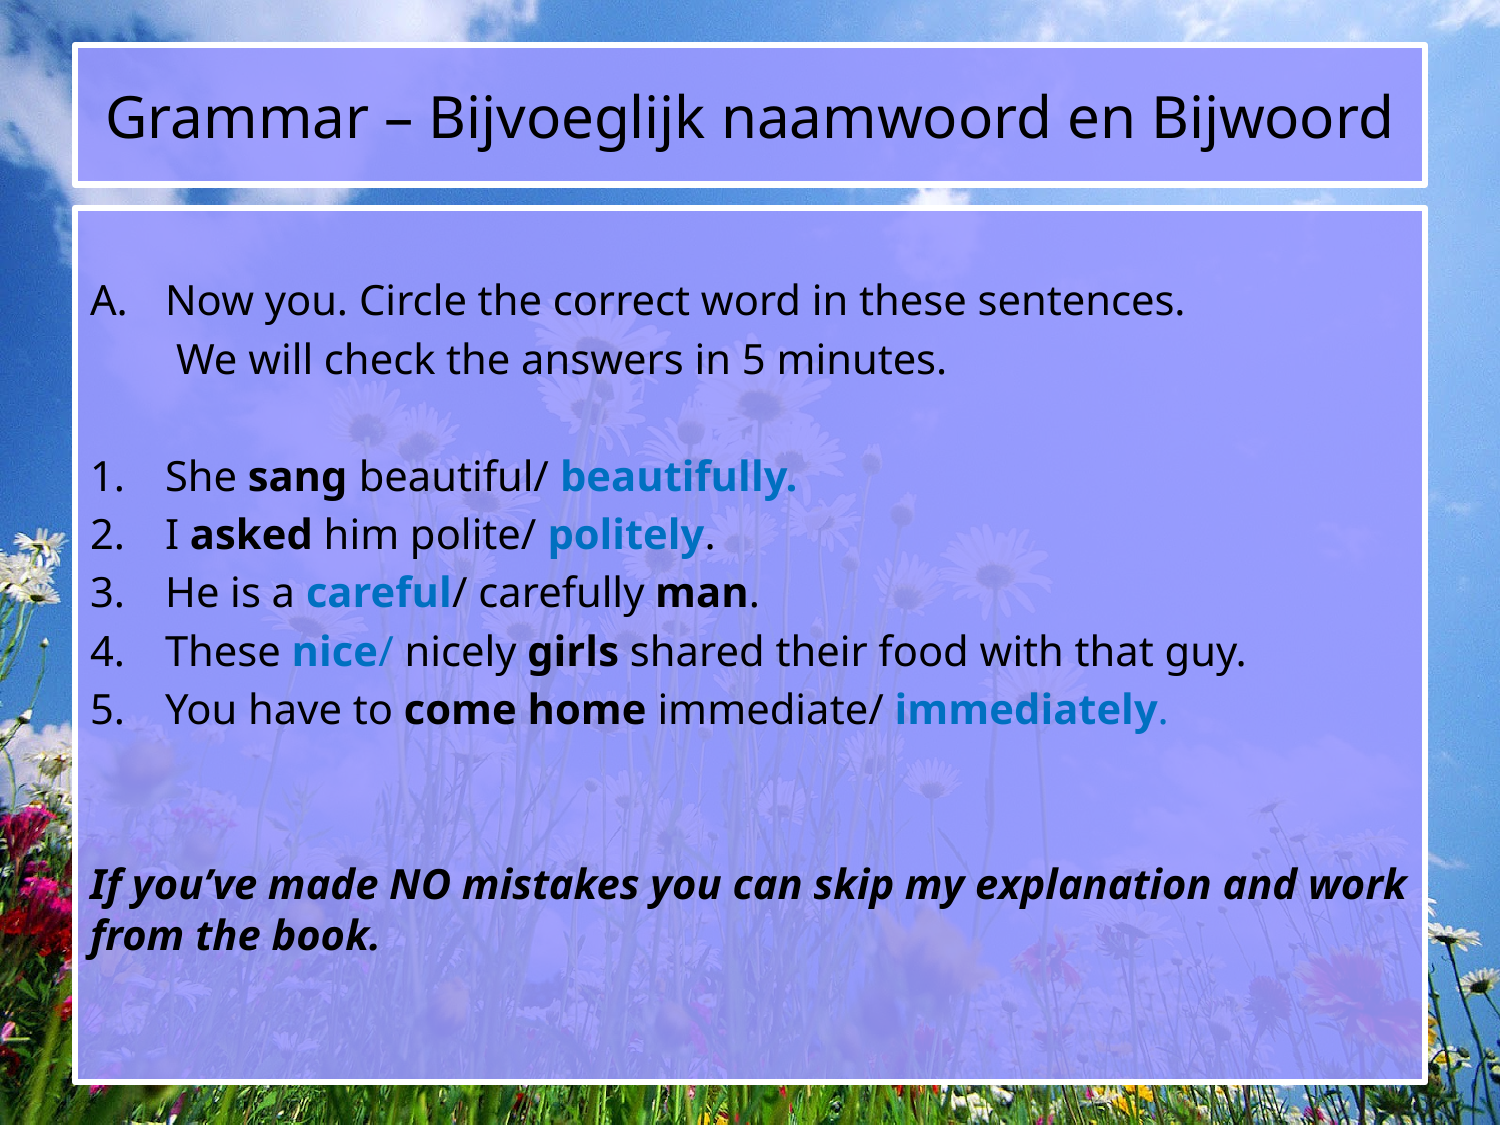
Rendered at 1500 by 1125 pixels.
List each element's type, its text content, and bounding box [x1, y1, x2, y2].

title Grammar – Bijvoeglijk naamwoord en Bijwoord [72, 42, 1428, 188]
list Now you. Circle the correct word in these sentences. We will check the answers in 5 minutes. She sang beautiful/ beautifully. I asked him polite/ politely. He is a careful/ carefully man. These nice/ nicely girls shared their food with that guy. You have to come home immediate/ immediately. If you’ve made NO mistakes you can skip my explanation and work from the book. [72, 205, 1428, 1085]
picture [0, 0, 1500, 1125]
